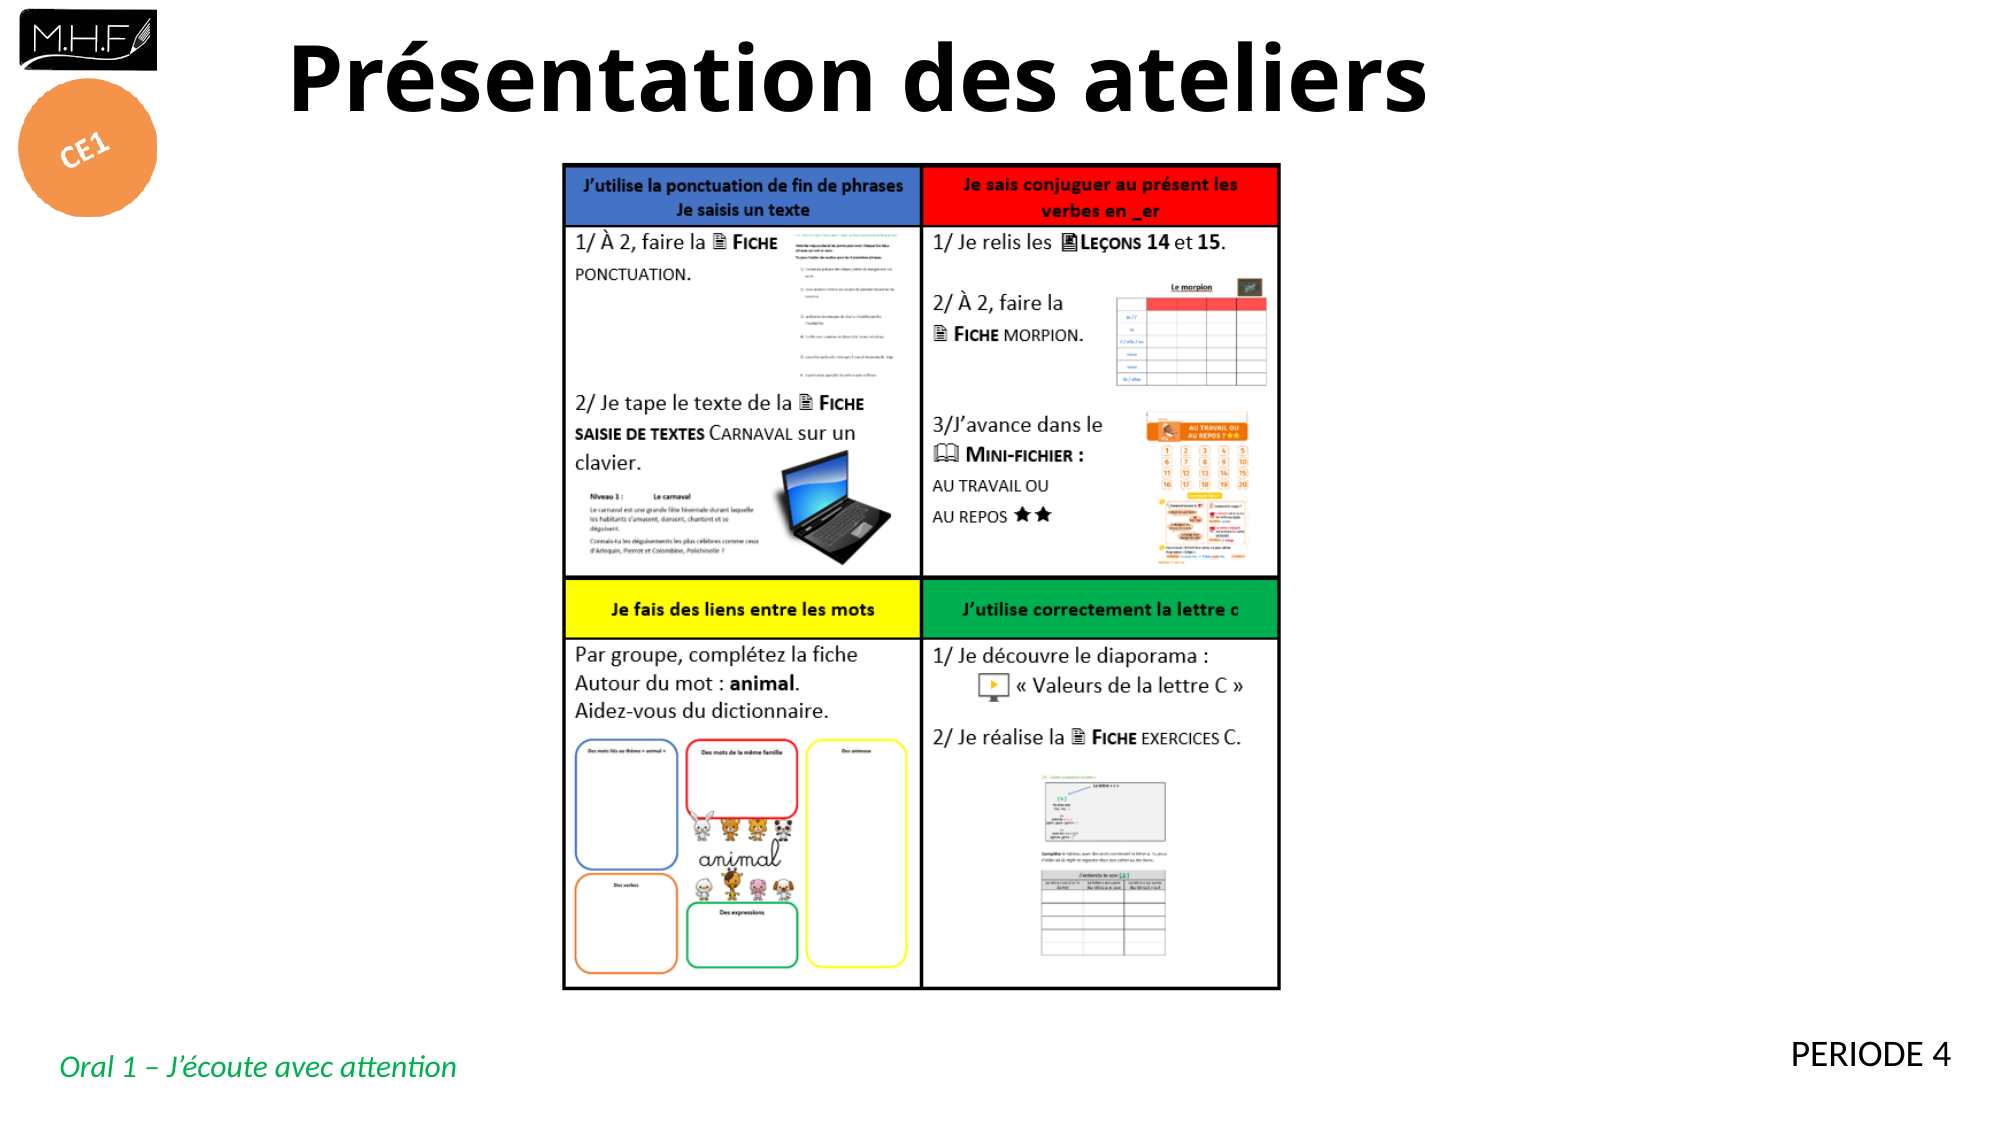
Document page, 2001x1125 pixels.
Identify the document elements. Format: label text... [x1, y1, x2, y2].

title Présentation des ateliers [271, 7, 1818, 156]
picture [16, 7, 157, 74]
picture [552, 155, 1290, 996]
text_box PERIODE 4 [1362, 1021, 1967, 1082]
text_box Oral 1 – J’écoute avec attention [44, 1038, 1346, 1092]
picture [18, 78, 157, 218]
